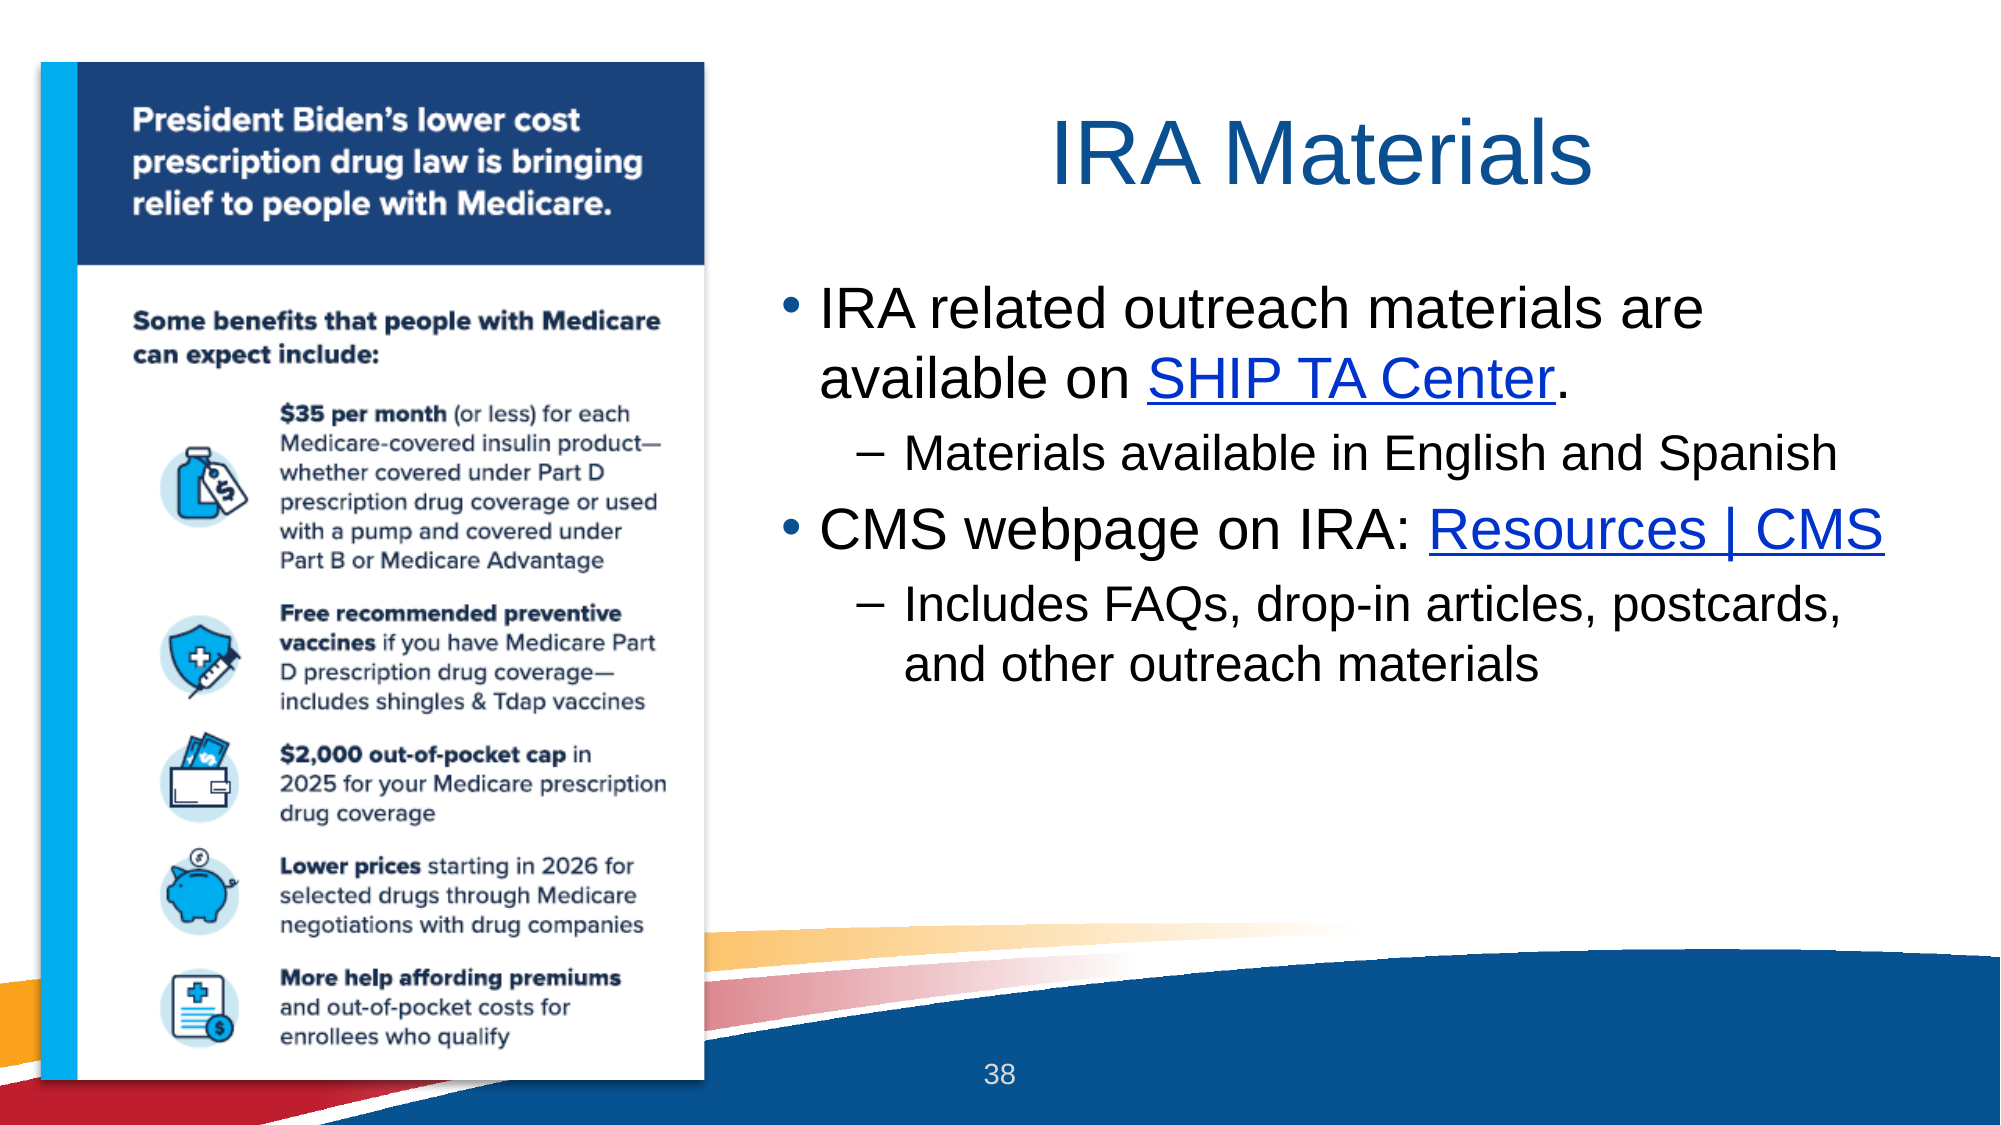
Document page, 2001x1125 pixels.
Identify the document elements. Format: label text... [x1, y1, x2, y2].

title IRA Materials [744, 62, 1900, 233]
slide_number 38 [766, 1042, 1234, 1103]
picture [0, 62, 2000, 1125]
list IRA related outreach materials are available on SHIP TA Center. Materials available in English and Spanish CMS webpage on IRA: Resources | CMS Includes FAQs, drop-in articles, postcards, and other outreach materials [766, 262, 1900, 925]
